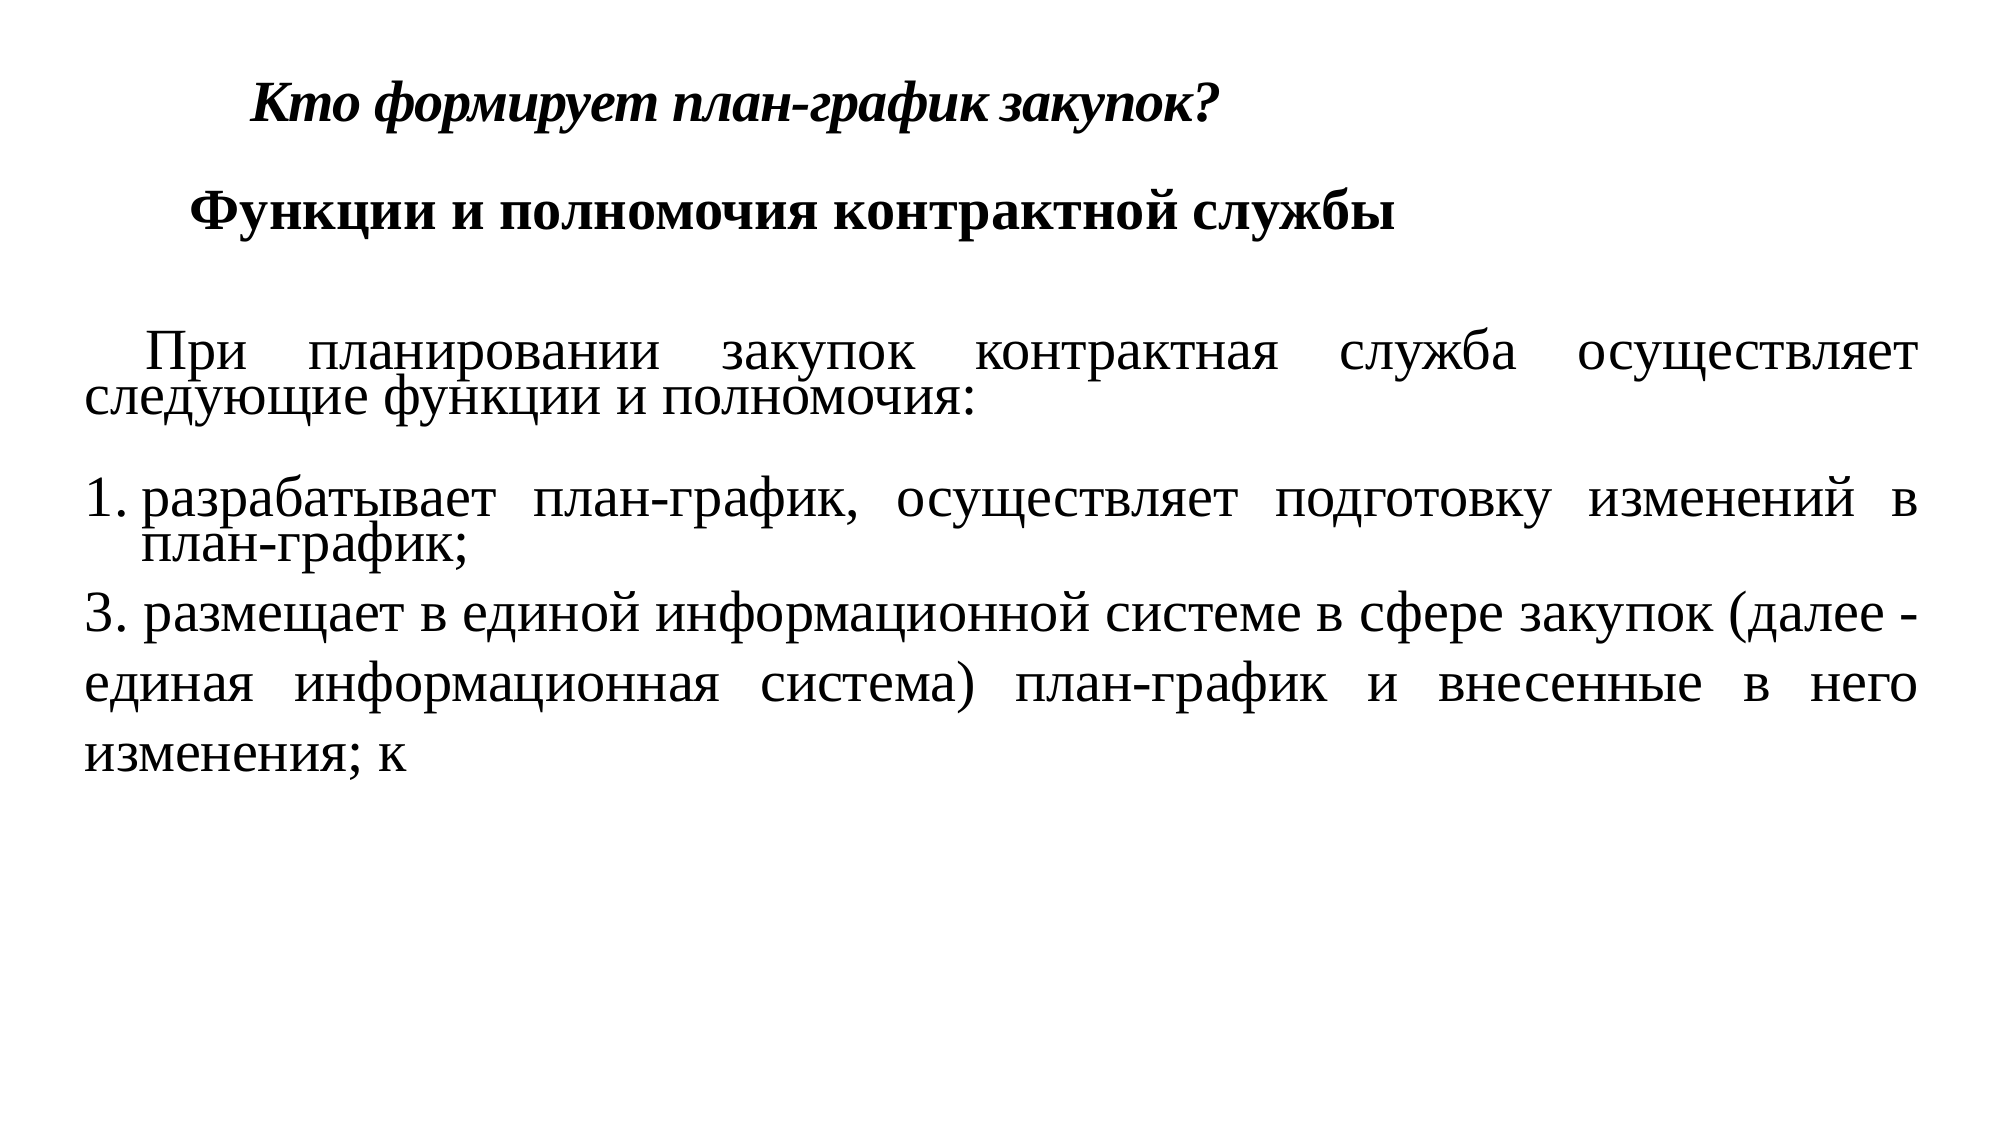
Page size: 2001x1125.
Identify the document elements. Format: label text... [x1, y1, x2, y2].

text_box При планировании закупок контрактная служба осуществляет следующие функции и полномочия: разрабатывает план-график, осуществляет подготовку изменений в план-график; 3. размещает в единой информационной системе в сфере закупок (далее - единая информационная система) план-график и внесенные в него изменения; к [70, 329, 1936, 791]
text_box Кто формирует план-график закупок? [126, 49, 1310, 141]
text_box Функции и полномочия контрактной службы [109, 197, 1449, 249]
